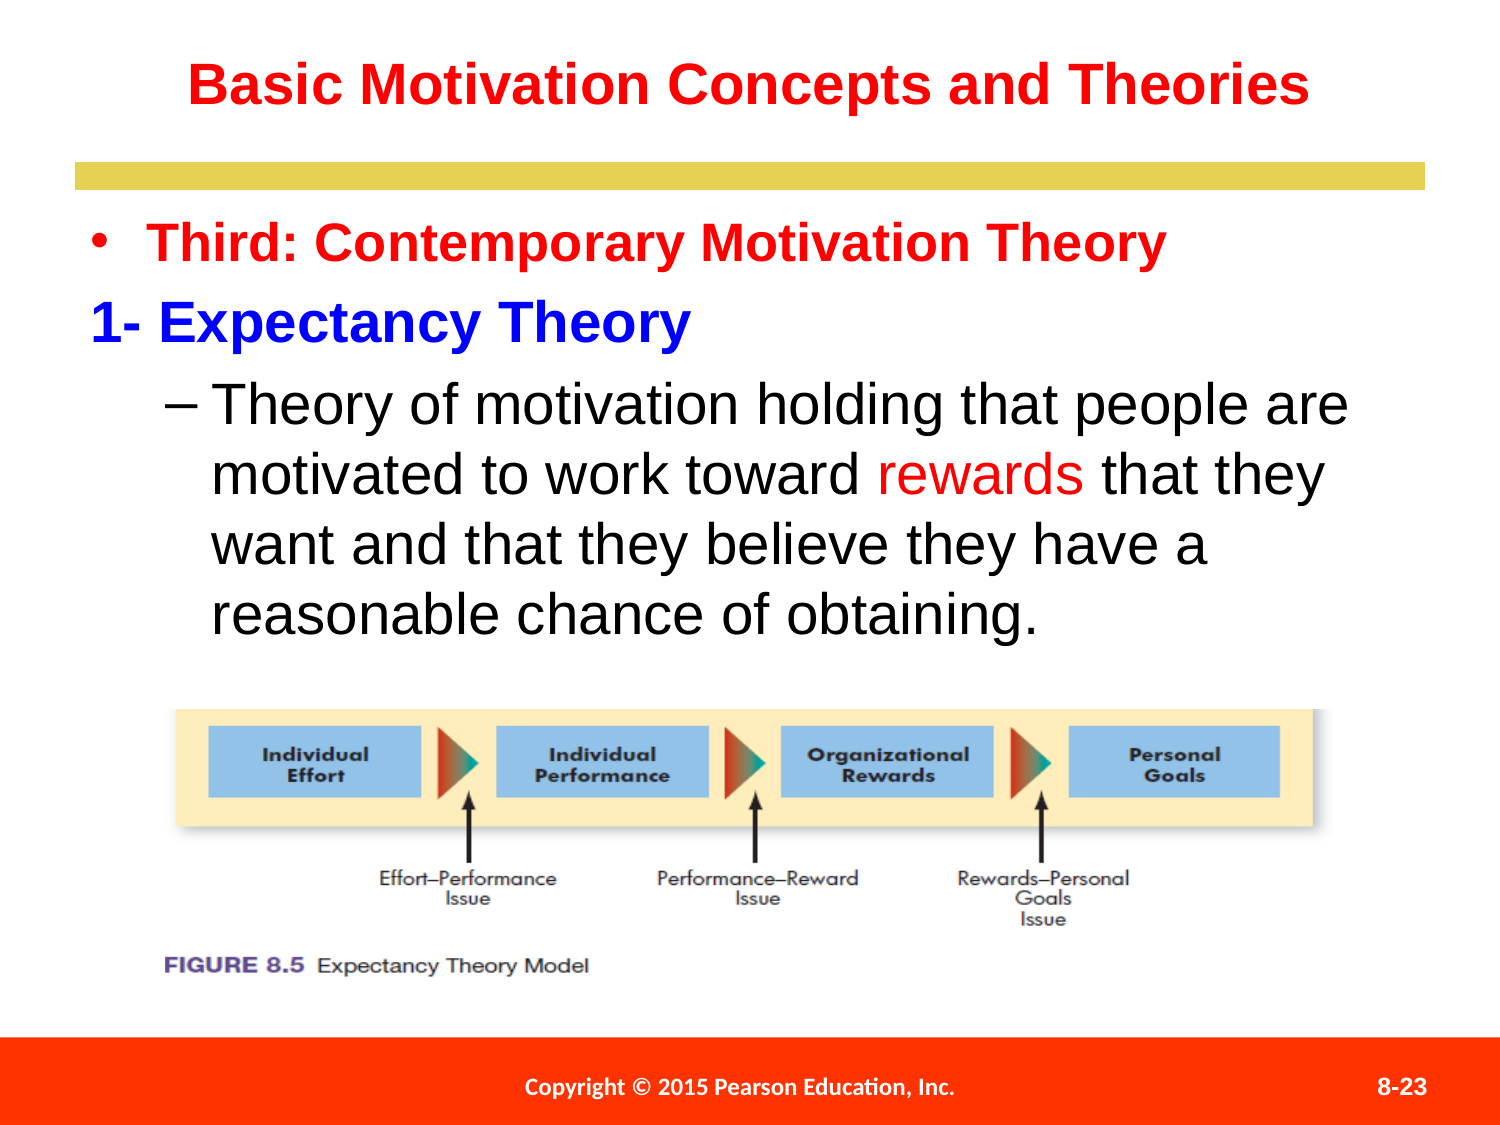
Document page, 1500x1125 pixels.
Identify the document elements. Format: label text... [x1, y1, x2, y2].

picture [165, 709, 1335, 1026]
picture [75, 162, 1425, 190]
list Third: Contemporary Motivation Theory 1- Expectancy Theory Theory of motivation holding that people are motivated to work toward rewards that they want and that they believe they have a reasonable chance of obtaining. [74, 199, 1426, 1006]
text_box Basic Motivation Concepts and Theories [74, 24, 1425, 138]
